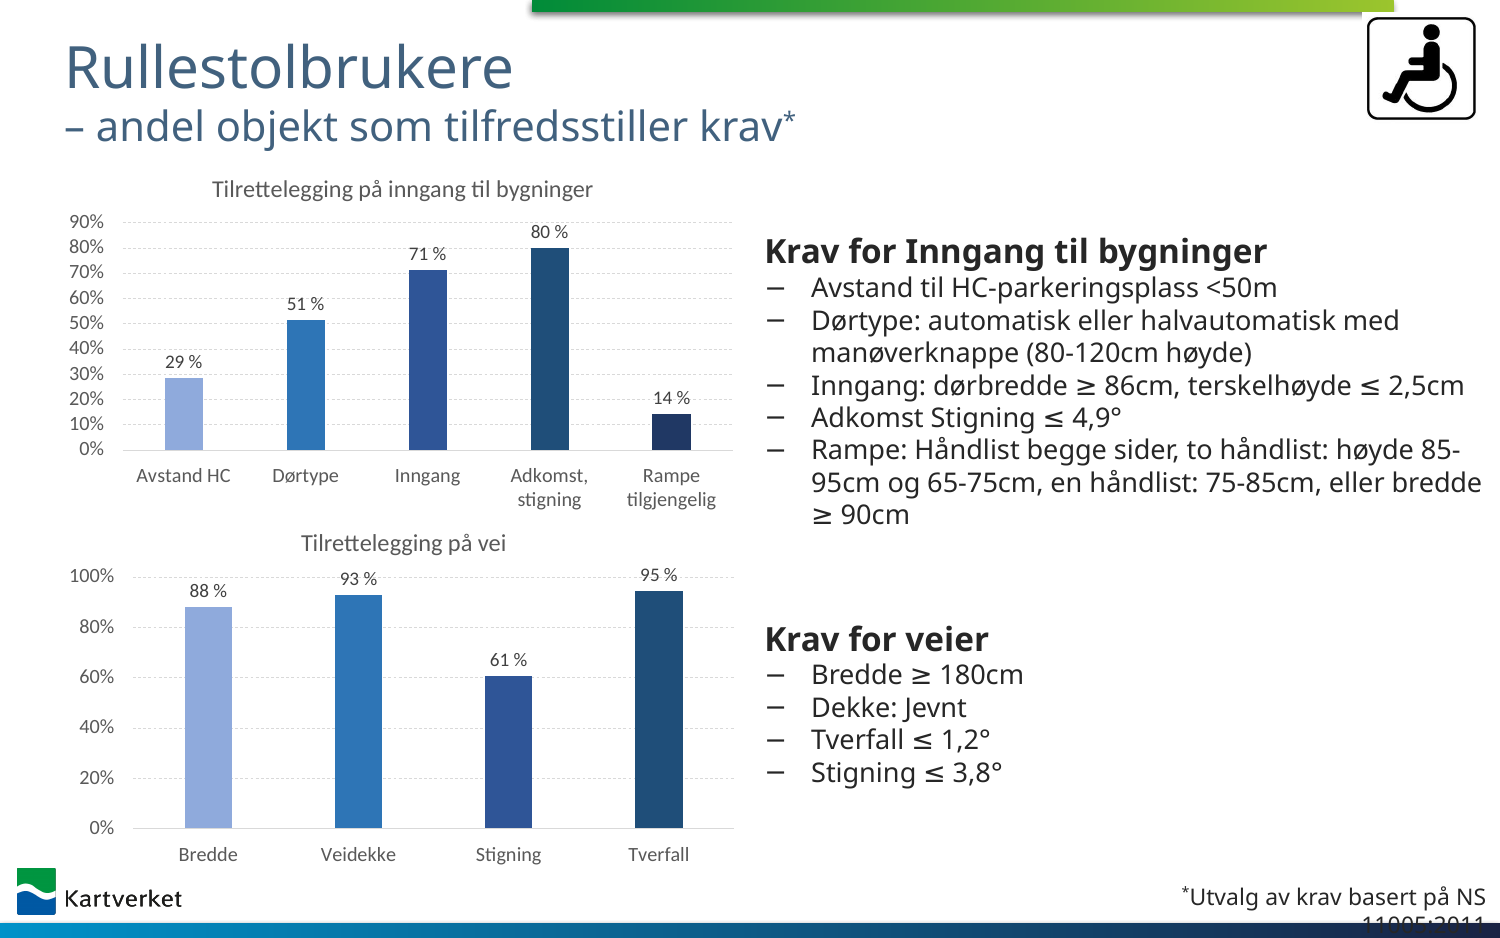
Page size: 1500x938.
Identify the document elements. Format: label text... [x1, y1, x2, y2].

picture [1362, 12, 1481, 126]
text_box *Utvalg av krav basert på NS 11005:2011 [1068, 873, 1500, 938]
text_box Krav for Inngang til bygninger Avstand til HC-parkeringsplass <50m Dørtype: automatisk eller halvautomatisk med manøverknappe (80-120cm høyde) Inngang: dørbredde ≥ 86cm, terskelhøyde ≤ 2,5cm Adkomst Stigning ≤ 4,9° Rampe: Håndlist begge sider, to håndlist: høyde 85-95cm og 65-75cm, en håndlist: 75-85cm, eller bredde ≥ 90cm [749, 223, 1500, 538]
text_box Krav for veier Bredde ≥ 180cm Dekke: Jevnt Tverfall ≤ 1,2° Stigning ≤ 3,8° [749, 610, 1500, 795]
text_box Rullestolbrukere – andel objekt som tilfredsstiller krav* [49, 25, 1431, 158]
picture [62, 520, 746, 874]
picture [62, 166, 744, 519]
